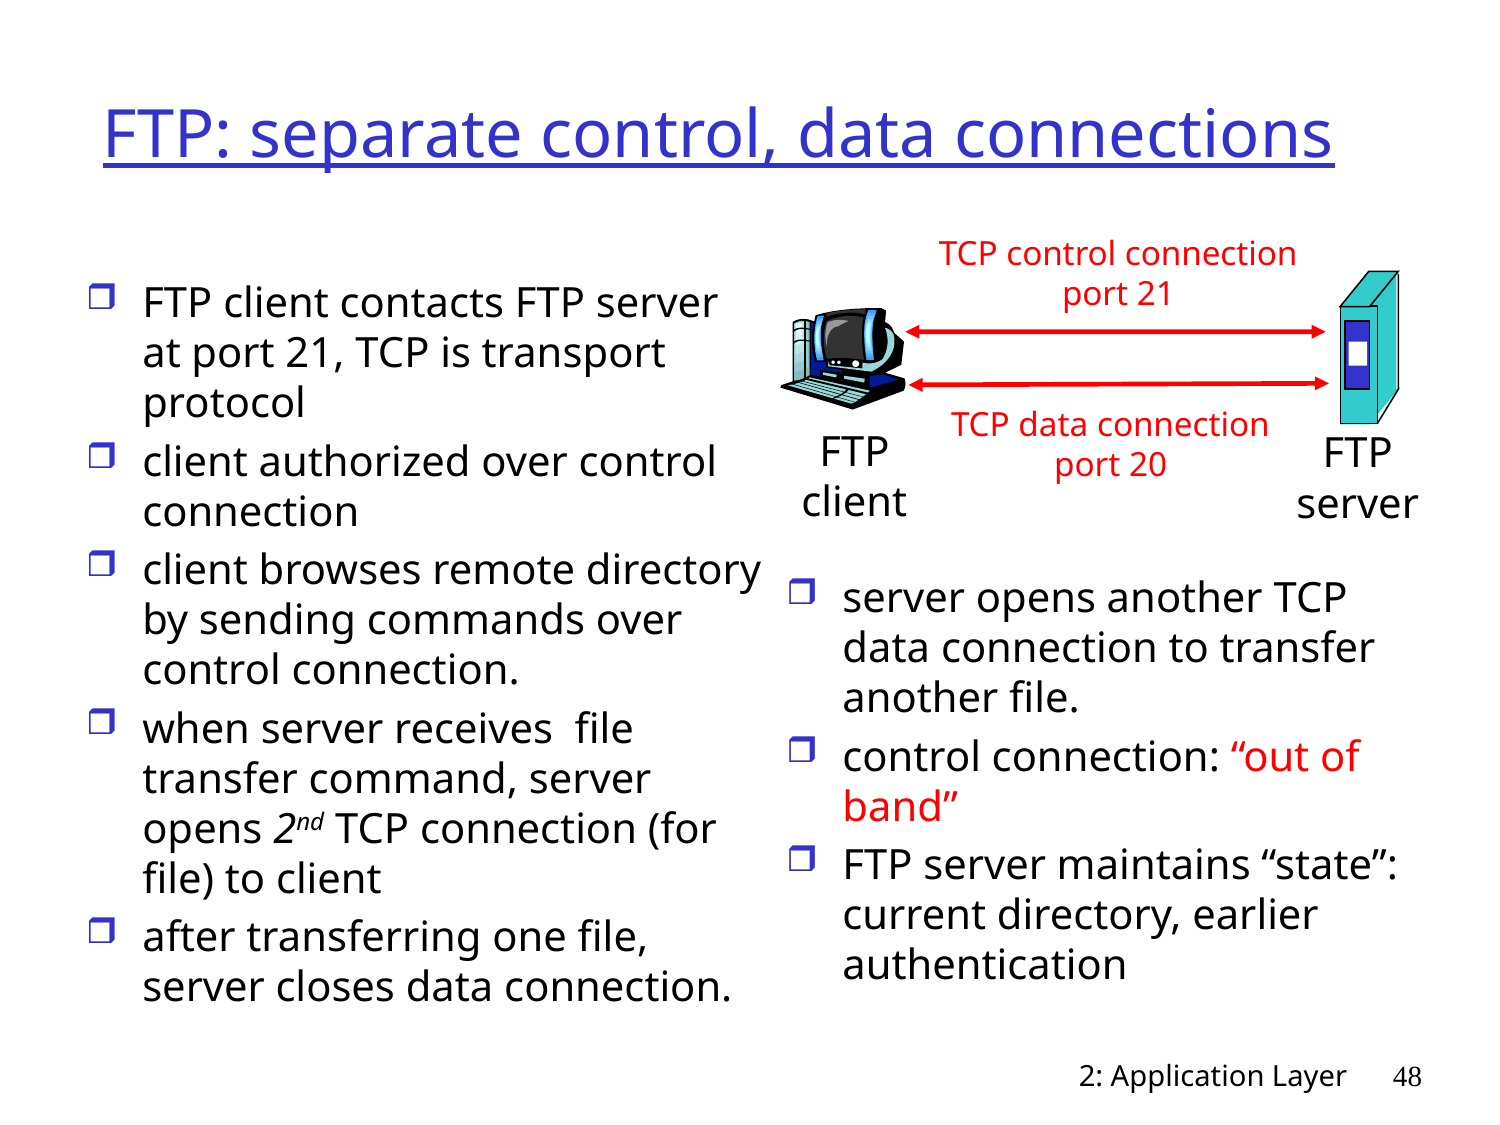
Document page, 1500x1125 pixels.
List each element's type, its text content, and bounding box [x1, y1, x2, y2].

list FTP client contacts FTP server at port 21, TCP is transport protocol client authorized over control connection client browses remote directory by sending commands over control connection. when server receives file transfer command, server opens 2nd TCP connection (for file) to client after transferring one file, server closes data connection. [70, 268, 780, 1032]
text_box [779, 224, 1437, 535]
footer 2: Application Layer [887, 1049, 1362, 1125]
slide_number 48 [1362, 1049, 1438, 1125]
text_box server opens another TCP data connection to transfer another file. control connection: “out of band” FTP server maintains “state”: current directory, earlier authentication [771, 563, 1439, 1046]
title FTP: separate control, data connections [87, 37, 1363, 226]
